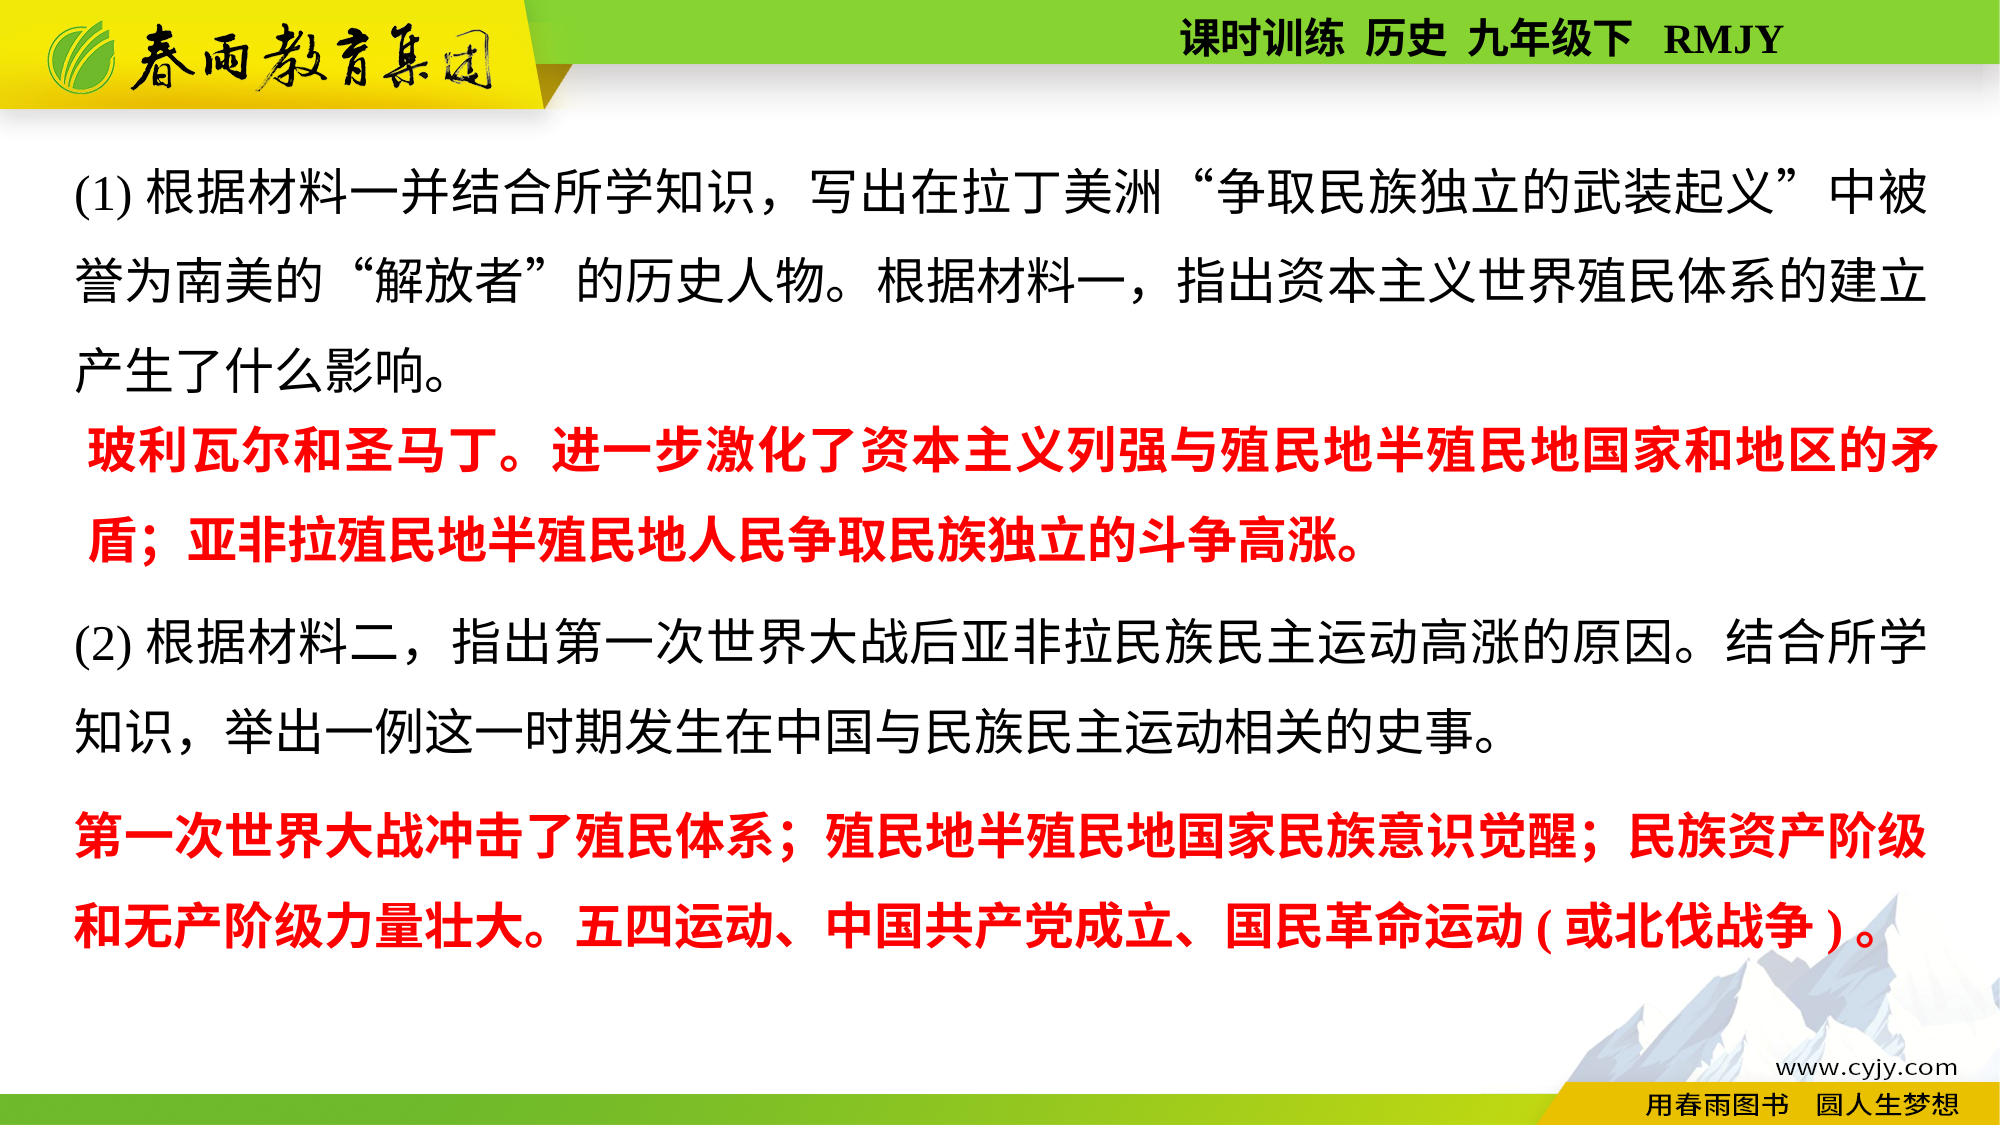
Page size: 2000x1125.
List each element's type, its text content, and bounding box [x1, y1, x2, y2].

list (1)根据材料一并结合所学知识，写出在拉丁美洲“争取民族独立的武装起义”中被誉为南美的“解放者”的历史人物。根据材料一，指出资本主义世界殖民体系的建立产生了什么影响。 (2)根据材料二，指出第一次世界大战后亚非拉民族民主运动高涨的原因。结合所学知识，举出一例这一时期发生在中国与民族民主运动相关的史事。 [59, 122, 1944, 767]
text_box 第一次世界大战冲击了殖民体系；殖民地半殖民地国家民族意识觉醒；民族资产阶级和无产阶级力量壮大。五四运动、中国共产党成立、国民革命运动(或北伐战争)。 [59, 767, 1944, 962]
text_box 玻利瓦尔和圣马丁。进一步激化了资本主义列强与殖民地半殖民地国家和地区的矛盾；亚非拉殖民地半殖民地人民争取民族独立的斗争高涨。 [72, 381, 1957, 576]
picture [0, 0, 2000, 1125]
